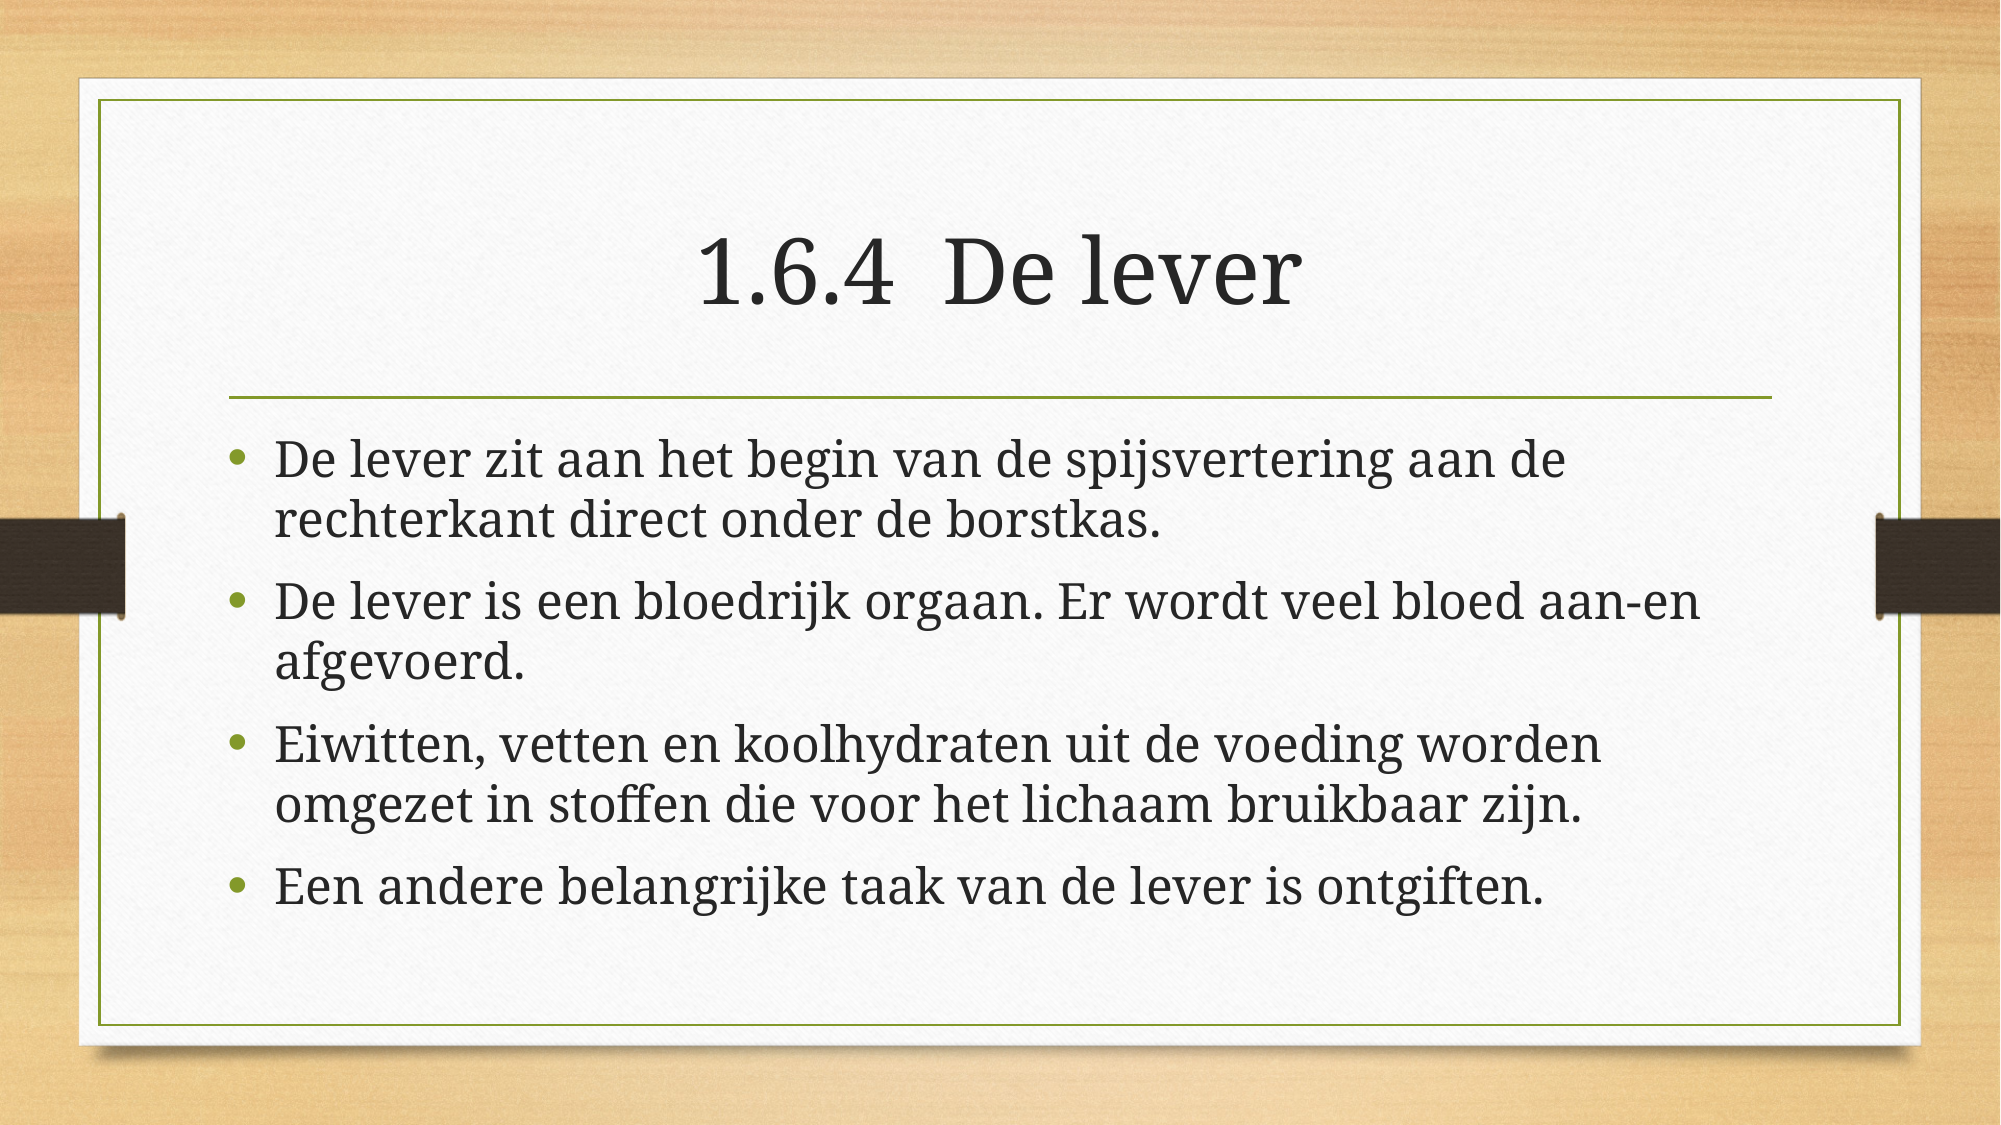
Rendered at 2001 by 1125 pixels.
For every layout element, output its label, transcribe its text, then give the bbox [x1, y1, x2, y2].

title 1.6.4 De lever [212, 161, 1788, 375]
list De lever zit aan het begin van de spijsvertering aan de rechterkant direct onder de borstkas. De lever is een bloedrijk orgaan. Er wordt veel bloed aan-en afgevoerd. Eiwitten, vetten en koolhydraten uit de voeding worden omgezet in stoffen die voor het lichaam bruikbaar zijn. Een andere belangrijke taak van de lever is ontgiften. [212, 419, 1788, 964]
picture [0, 0, 2001, 1125]
